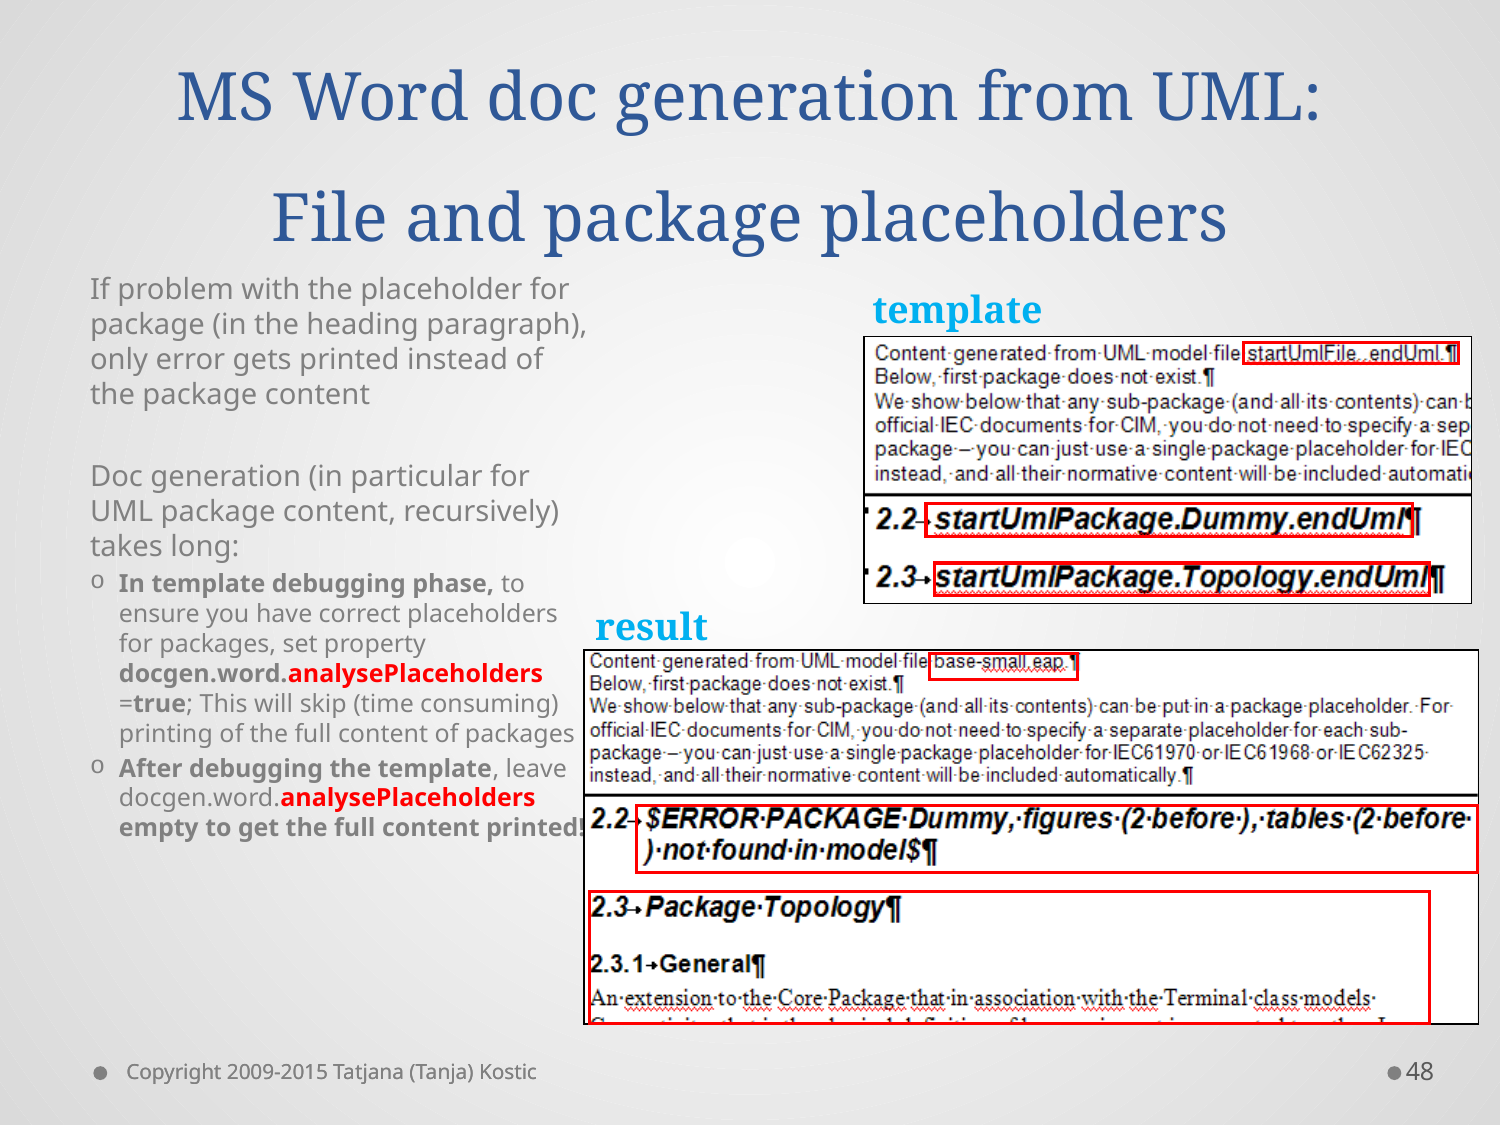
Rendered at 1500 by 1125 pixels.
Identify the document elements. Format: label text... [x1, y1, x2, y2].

title MS Word doc generation from UML: File and package placeholders [75, 0, 1425, 263]
slide_number 48 [1401, 1042, 1494, 1103]
list If problem with the placeholder for package (in the heading paragraph), only error gets printed instead of the package content Doc generation (in particular for UML package content, recursively) takes long: In template debugging phase, to ensure you have correct placeholders for packages, set property docgen.word.analysePlaceholders =true; This will skip (time consuming) printing of the full content of packages After debugging the template, leave docgen.word.analysePlaceholders empty to get the full content printed! [75, 262, 607, 1005]
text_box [584, 595, 1478, 1025]
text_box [864, 278, 1471, 593]
